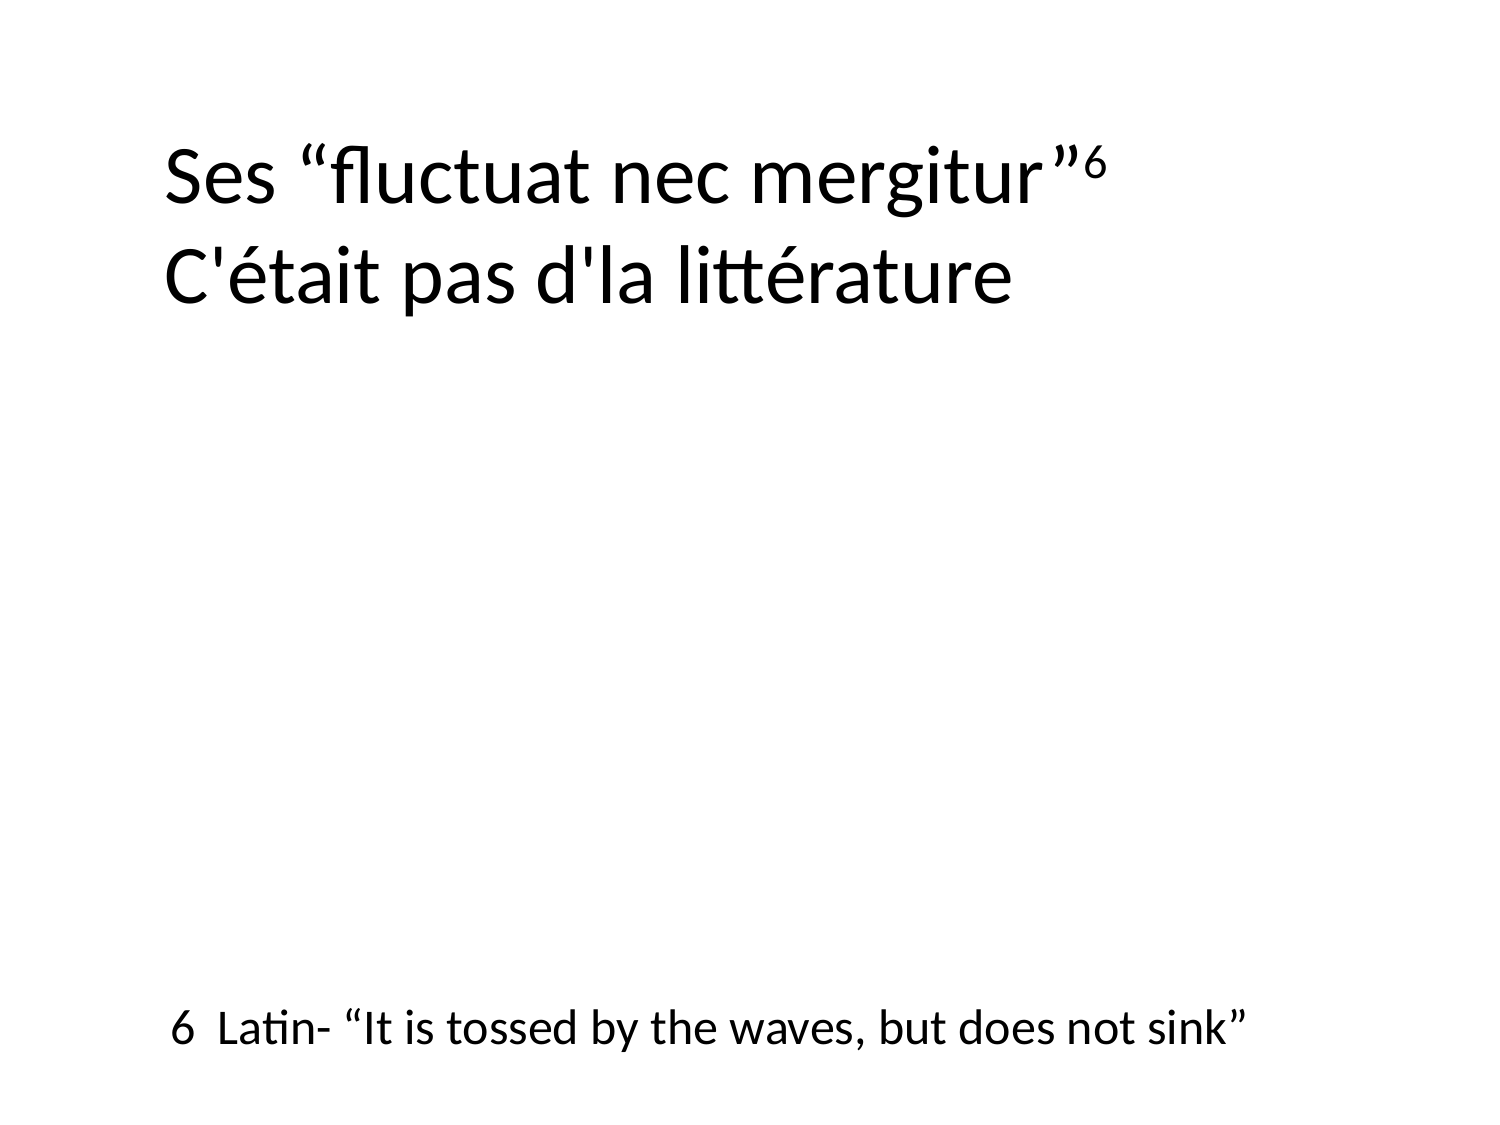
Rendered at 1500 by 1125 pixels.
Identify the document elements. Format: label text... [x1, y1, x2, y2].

text_box 6 Latin- “It is tossed by the waves, but does not sink” [155, 986, 1264, 1062]
text_box Ses “fluctuat nec mergitur”6 C'était pas d'la littérature [149, 112, 1500, 428]
